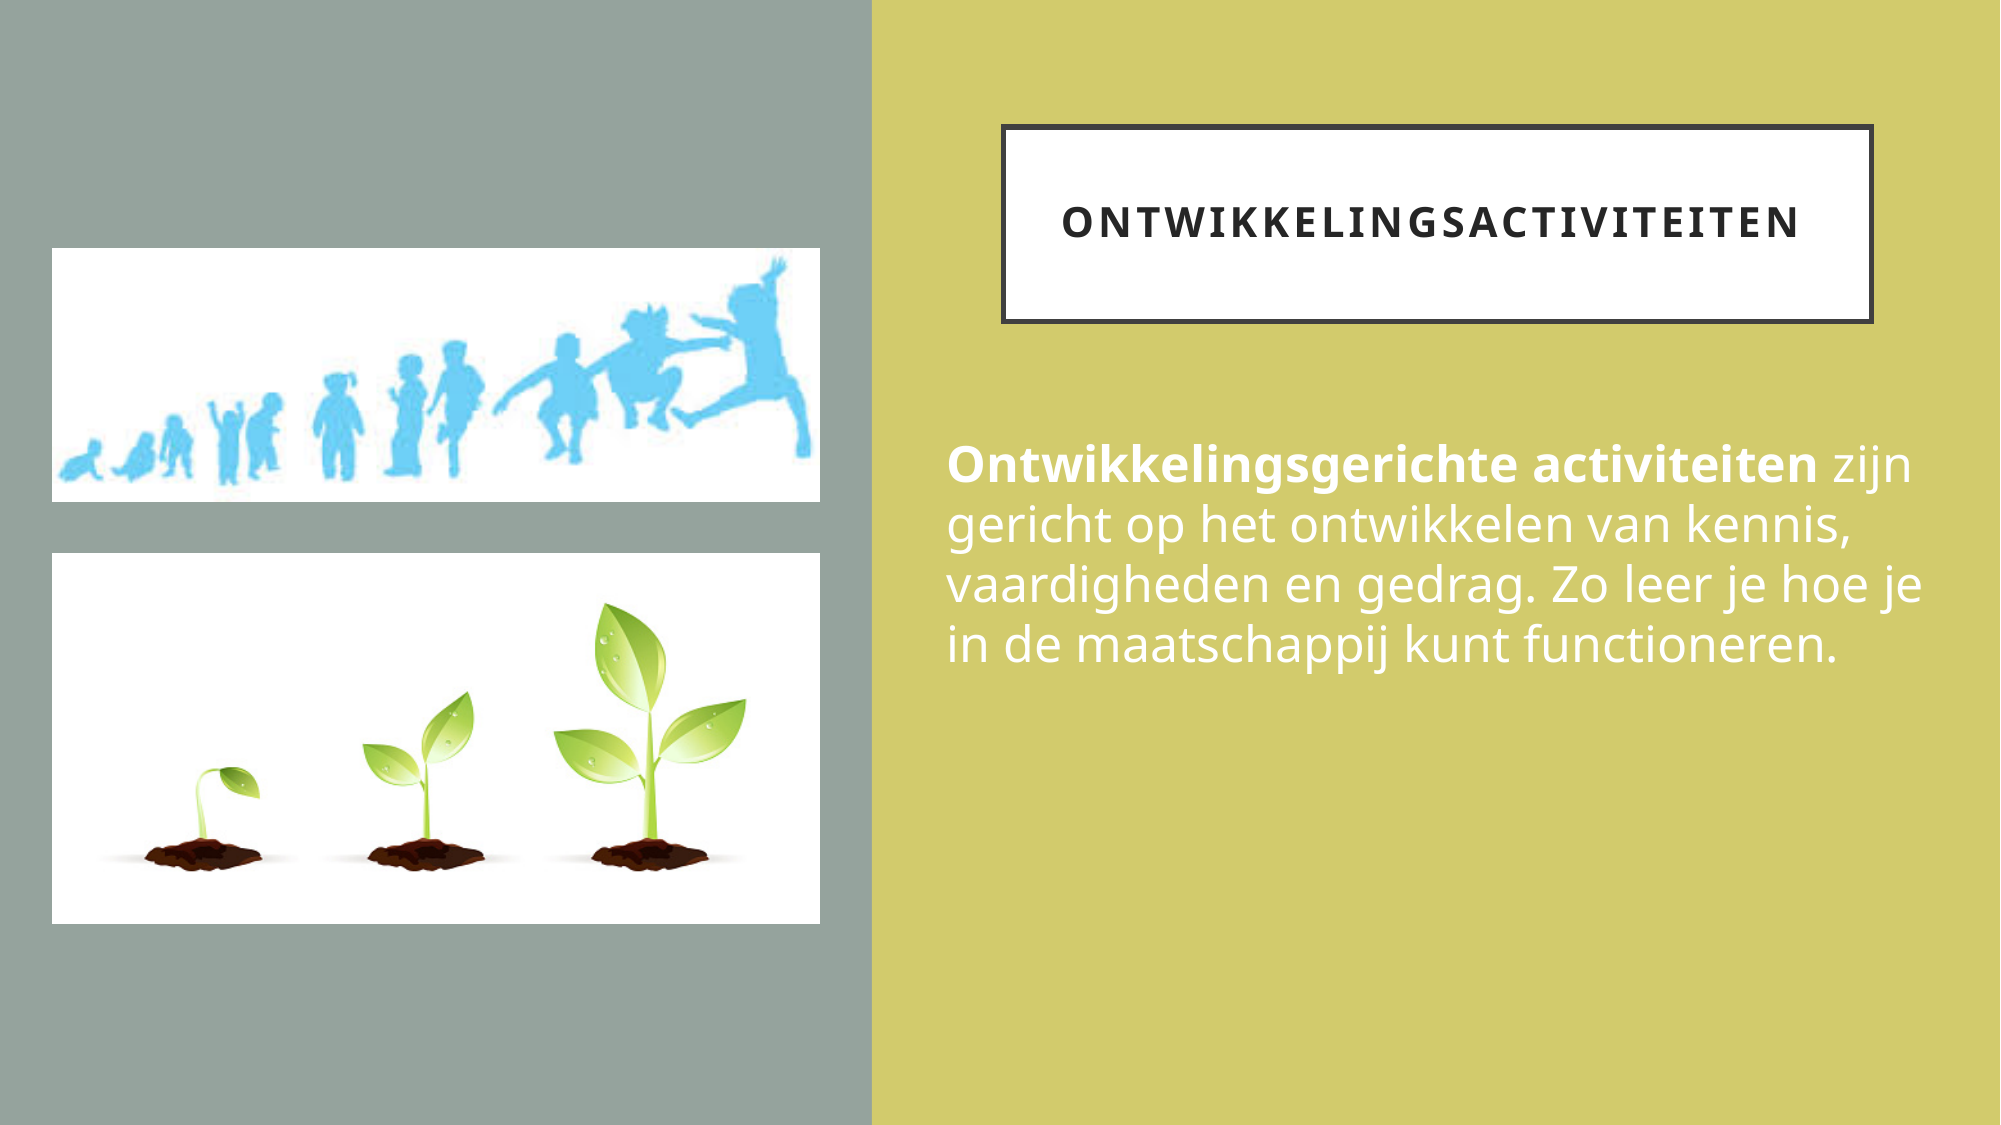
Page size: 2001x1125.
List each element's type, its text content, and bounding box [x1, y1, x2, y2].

title Ontwikkelingsactiviteiten [1001, 124, 1874, 324]
text_box [871, 0, 2000, 1125]
picture [52, 248, 820, 502]
list Ontwikkelingsgerichte activiteiten zijn gericht op het ontwikkelen van kennis, vaardigheden en gedrag. Zo leer je hoe je in de maatschappij kunt functioneren. [894, 424, 1948, 924]
picture [52, 553, 820, 924]
